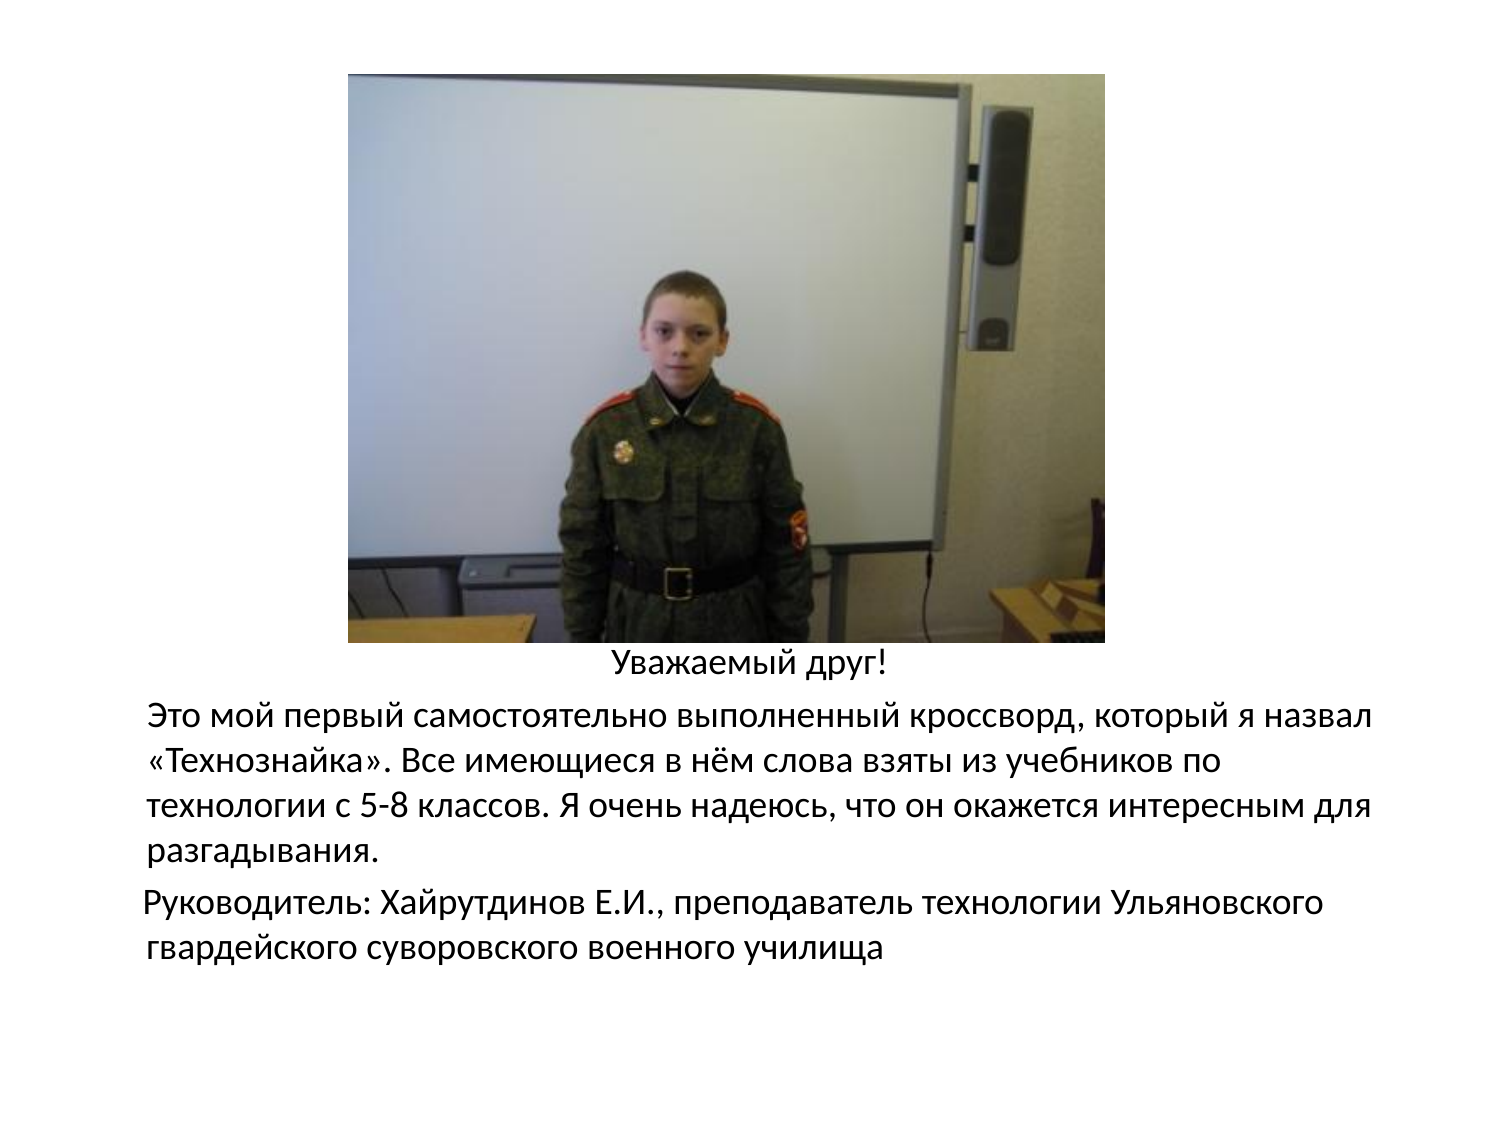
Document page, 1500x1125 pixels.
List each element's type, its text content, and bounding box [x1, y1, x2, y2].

list Уважаемый друг! Это мой первый самостоятельно выполненный кроссворд, который я назвал «Технознайка». Все имеющиеся в нём слова взяты из учебников по технологии с 5-8 классов. Я очень надеюсь, что он окажется интересным для разгадывания. Руководитель: Хайрутдинов Е.И., преподаватель технологии Ульяновского гвардейского суворовского военного училища [74, 262, 1426, 1006]
picture [348, 74, 1105, 643]
